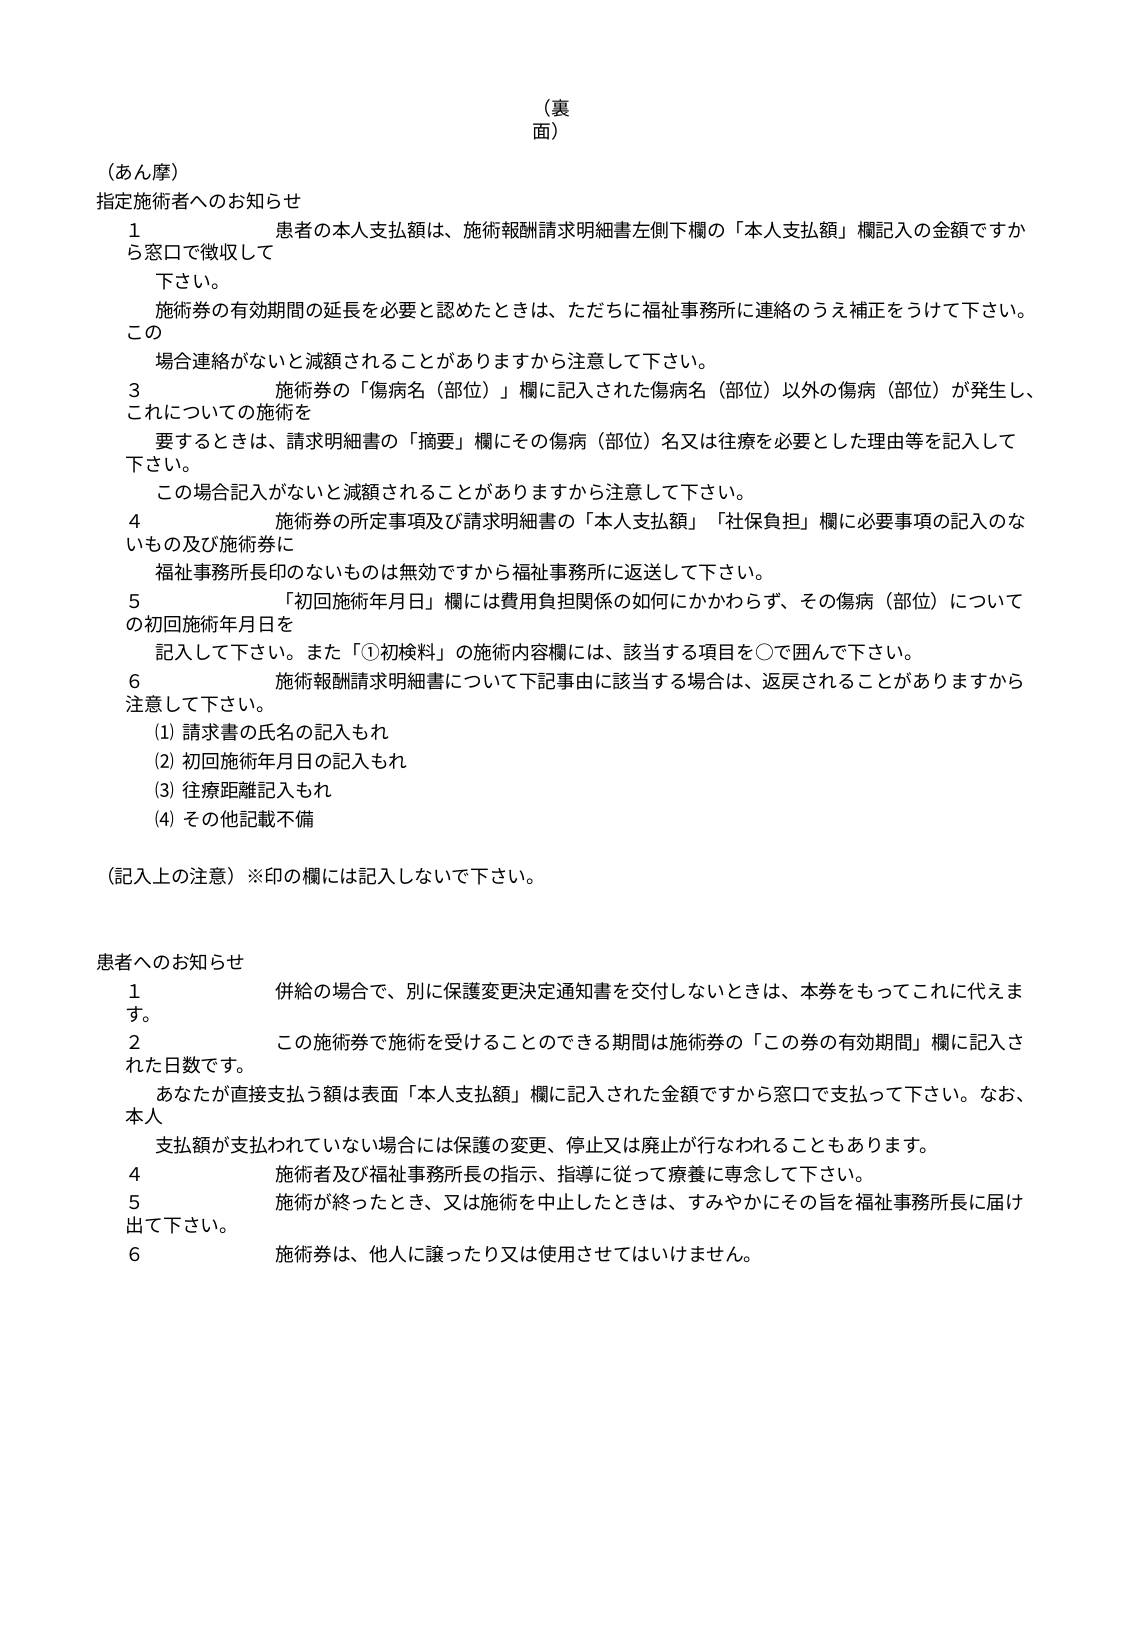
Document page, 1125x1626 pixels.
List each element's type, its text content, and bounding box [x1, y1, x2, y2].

text_box （裏面） [517, 89, 607, 150]
text_box （あん摩） 指定施術者へのお知らせ １ 患者の本人支払額は、施術報酬請求明細書左側下欄の「本人支払額」欄記入の金額ですから窓口で徴収して 下さい。 施術券の有効期間の延長を必要と認めたときは、ただちに福祉事務所に連絡のうえ補正をうけて下さい。この 場合連絡がないと減額されることがありますから注意して下さい。 ３ 施術券の「傷病名（部位）」欄に記入された傷病名（部位）以外の傷病（部位）が発生し、これについての施術を 要するときは、請求明細書の「摘要」欄にその傷病（部位）名又は往療を必要とした理由等を記入して下さい。 この場合記入がないと減額されることがありますから注意して下さい。 ４ 施術券の所定事項及び請求明細書の「本人支払額」「社保負担」欄に必要事項の記入のないもの及び施術券に 福祉事務所長印のないものは無効ですから福祉事務所に返送して下さい。 ５ 「初回施術年月日」欄には費用負担関係の如何にかかわらず、その傷病（部位）についての初回施術年月日を 記入して下さい。また「①初検料」の施術内容欄には、該当する項目を○で囲んで下さい。 ６ 施術報酬請求明細書について下記事由に該当する場合は、返戻されることがありますから注意して下さい。 ⑴ 請求書の氏名の記入もれ ⑵ 初回施術年月日の記入もれ ⑶ 往療距離記入もれ ⑷ その他記載不備 （記入上の注意）※印の欄には記入しないで下さい。 患者へのお知らせ １ 併給の場合で、別に保護変更決定通知書を交付しないときは、本券をもってこれに代えます。 ２ この施術券で施術を受けることのできる期間は施術券の「この券の有効期間」欄に記入された日数です。 あなたが直接支払う額は表面「本人支払額」欄に記入された金額ですから窓口で支払って下さい。なお、本人 支払額が支払われていない場合には保護の変更、停止又は廃止が行なわれることもあります。 ４ 施術者及び福祉事務所長の指示、指導に従って療養に専念して下さい。 ５ 施術が終ったとき、又は施術を中止したときは、すみやかにその旨を福祉事務所長に届け出て下さい。 ６ 施術券は、他人に譲ったり又は使用させてはいけません。 [89, 160, 1035, 1092]
